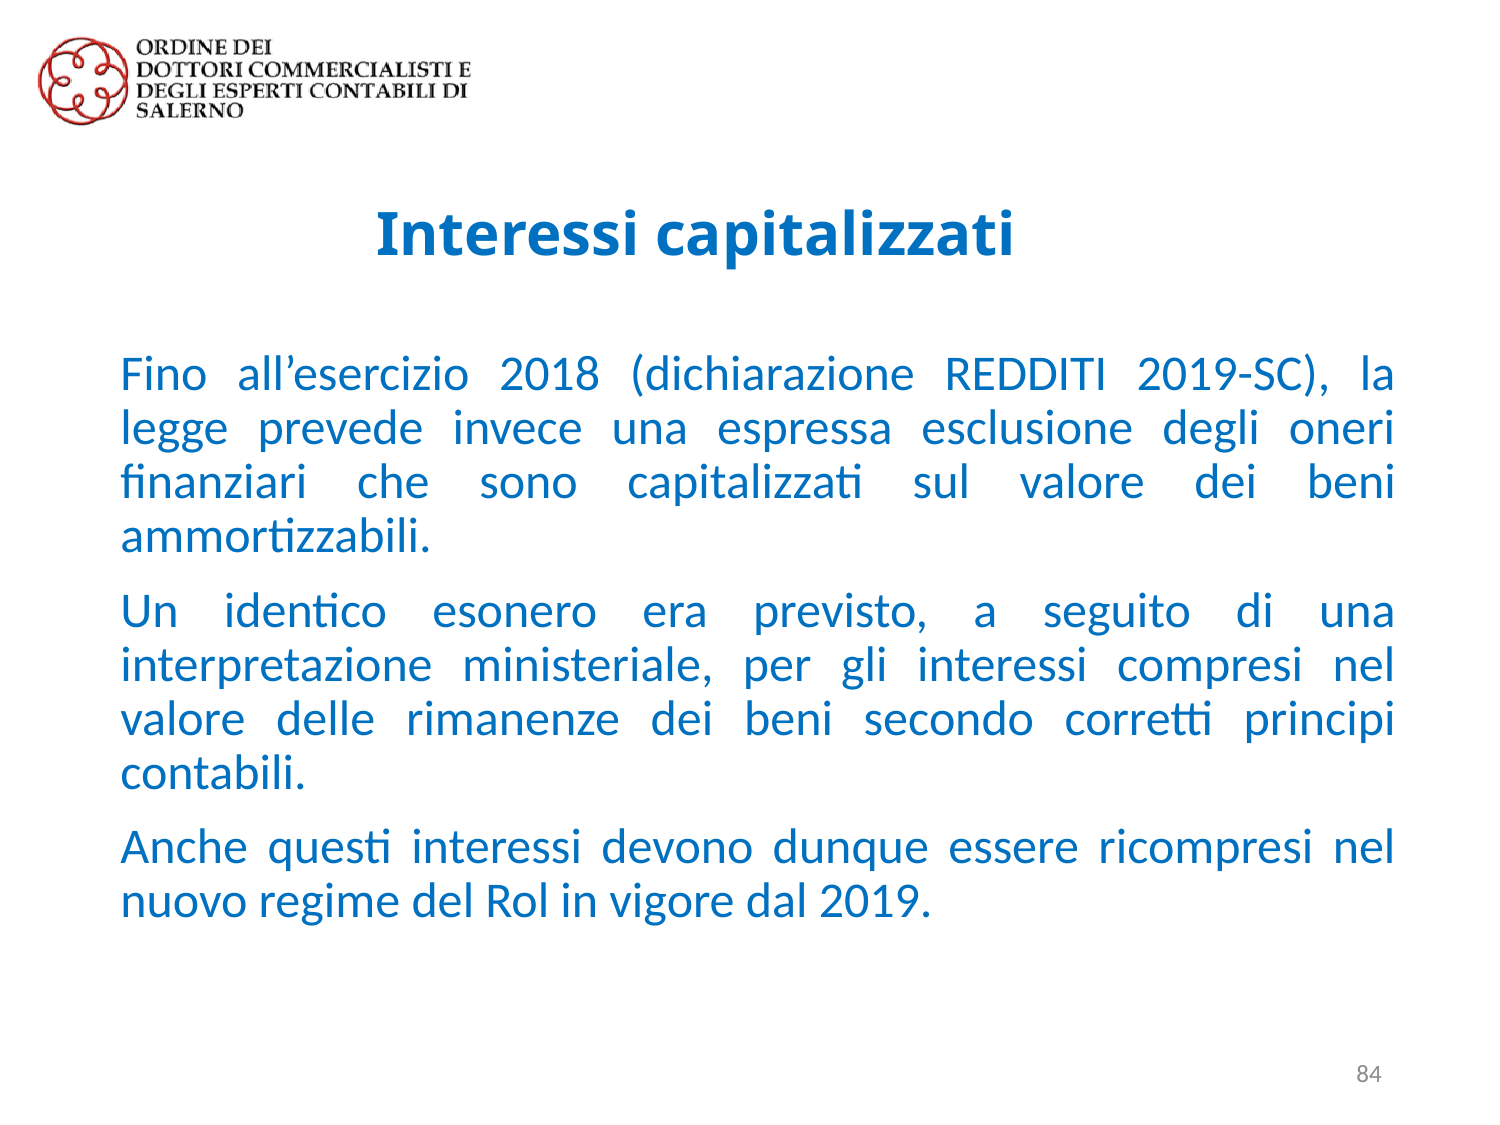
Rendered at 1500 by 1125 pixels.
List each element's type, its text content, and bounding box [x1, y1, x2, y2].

subtitle Fino all’esercizio 2018 (dichiarazione REDDITI 2019-SC), la legge prevede invece una espressa esclusione degli oneri finanziari che sono capitalizzati sul valore dei beni ammortizzabili. Un identico esonero era previsto, a seguito di una interpretazione ministeriale, per gli interessi compresi nel valore delle rimanenze dei beni secondo corretti principi contabili. Anche questi interessi devono dunque essere ricompresi nel nuovo regime del Rol in vigore dal 2019. [105, 339, 1412, 1059]
slide_number 84 [1059, 1042, 1397, 1103]
title Interessi capitalizzati [58, 196, 1334, 277]
picture [29, 29, 479, 127]
